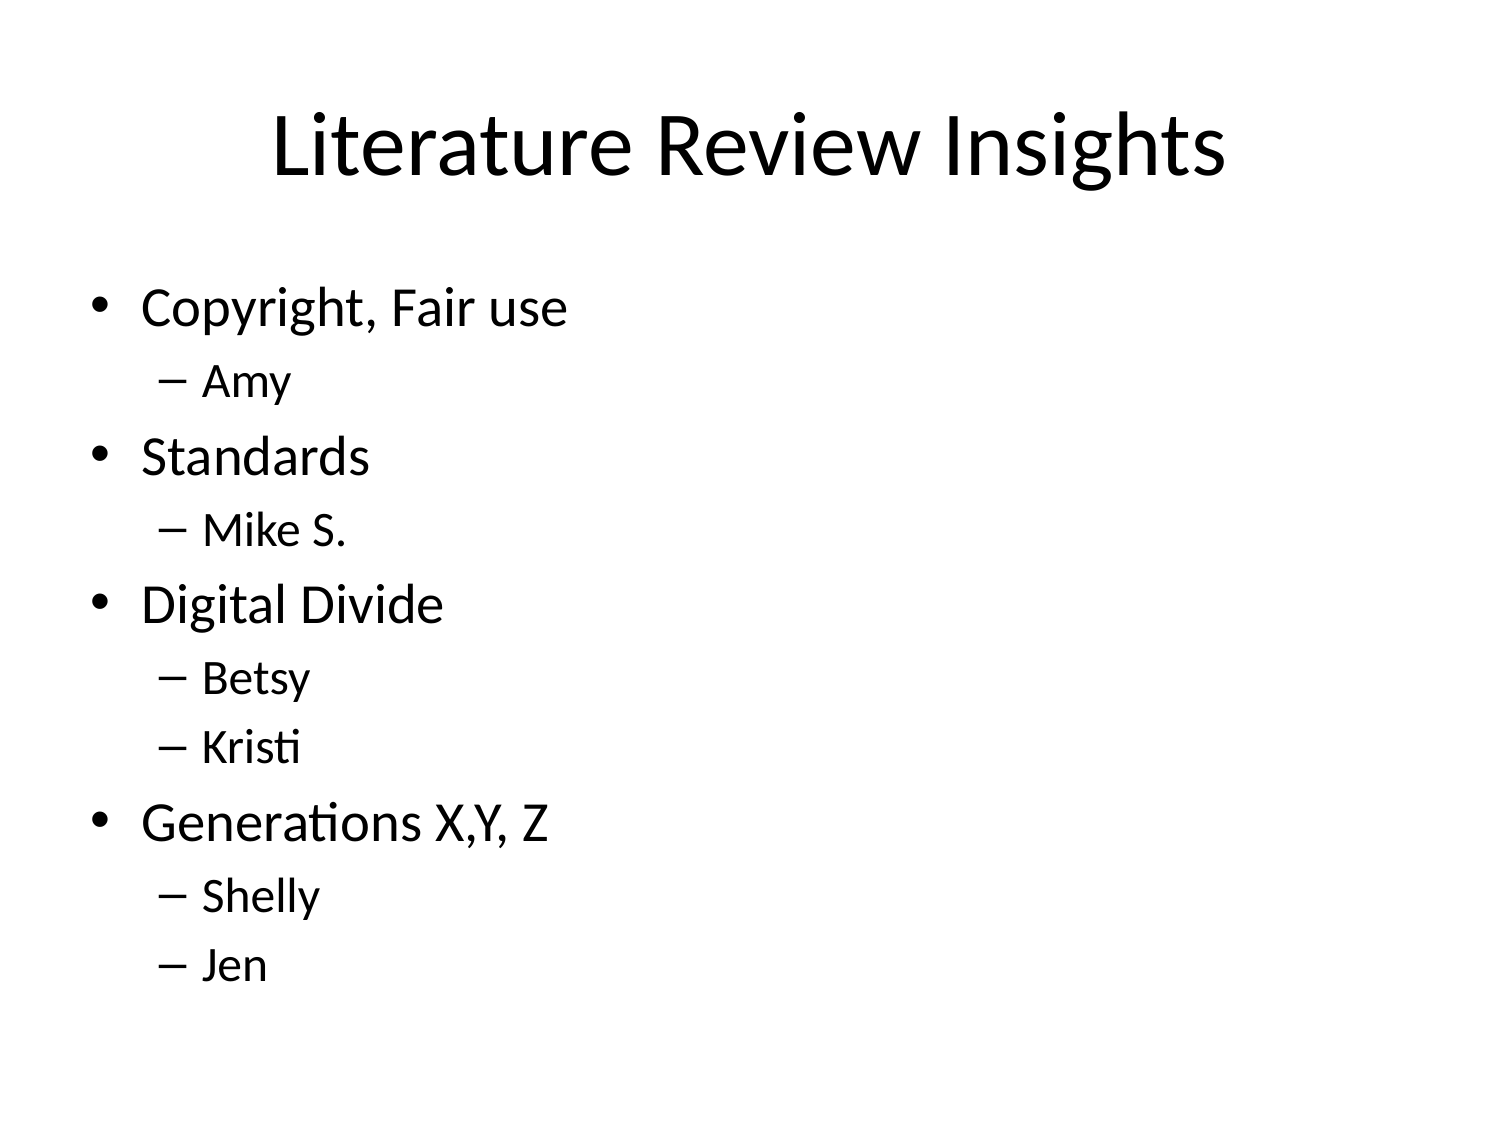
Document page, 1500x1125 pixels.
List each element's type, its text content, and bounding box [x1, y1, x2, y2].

list Copyright, Fair use Amy Standards Mike S. Digital Divide Betsy Kristi Generations X,Y, Z Shelly Jen [75, 262, 1425, 1005]
title Literature Review Insights [75, 45, 1425, 233]
